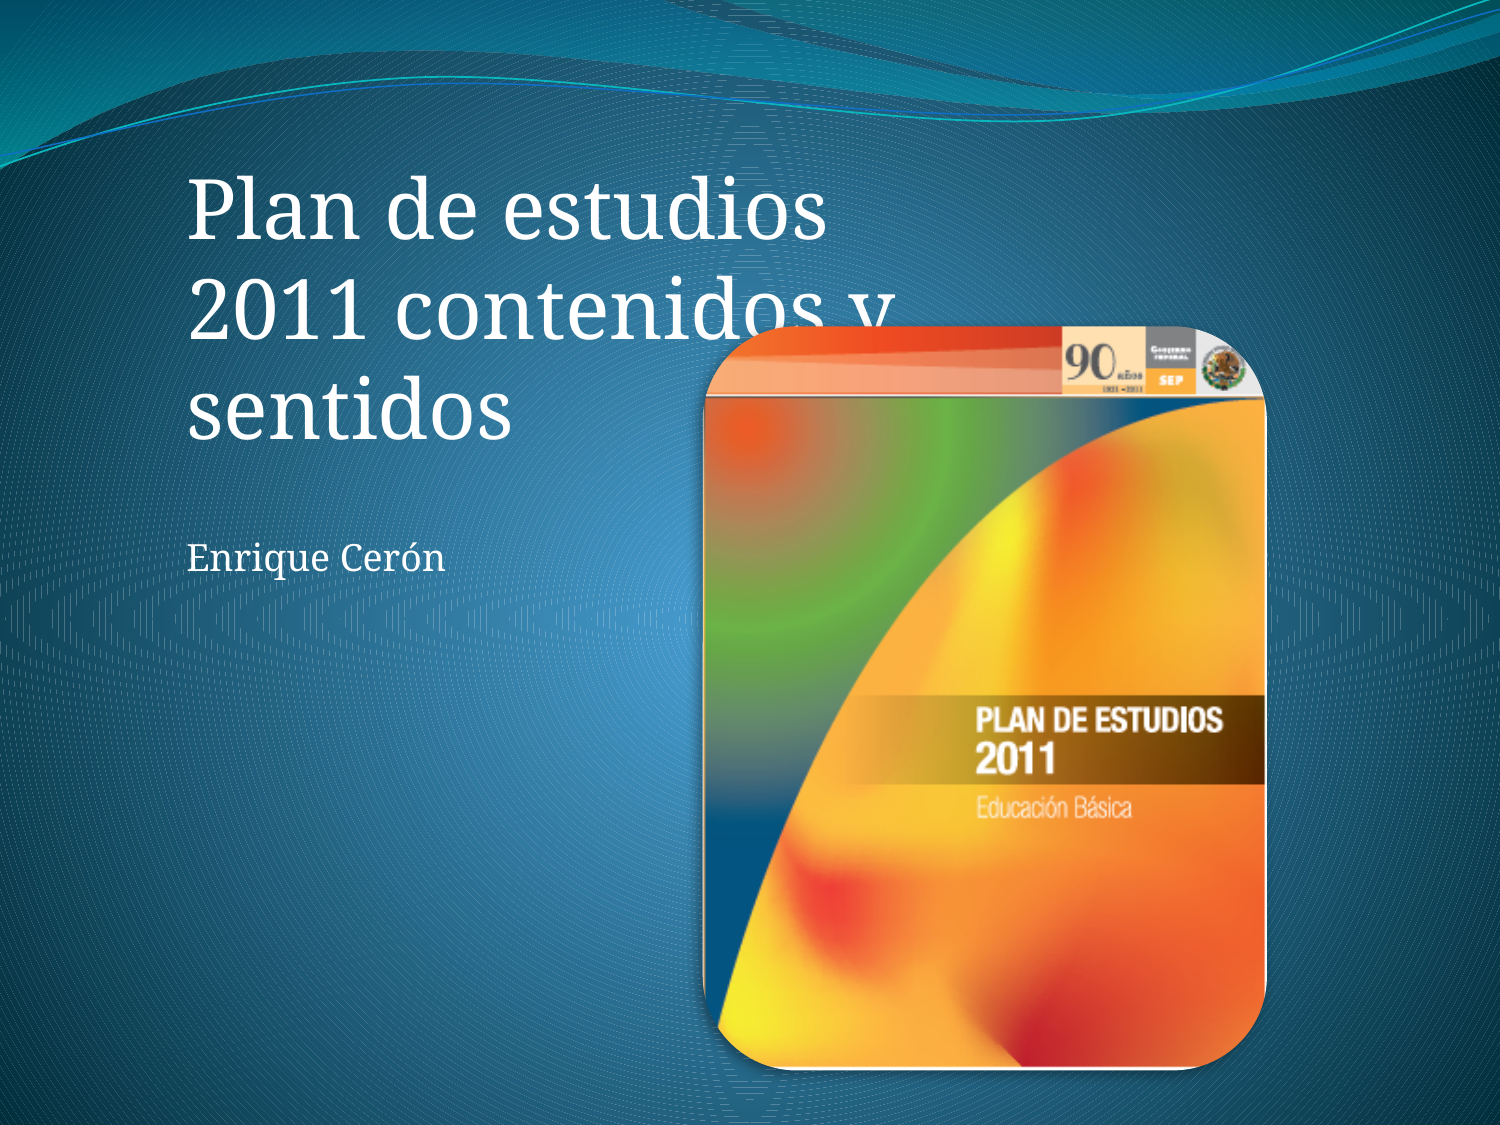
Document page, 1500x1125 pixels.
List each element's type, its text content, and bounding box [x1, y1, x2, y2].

text_box Enrique Cerón [171, 527, 472, 587]
text_box Plan de estudios 2011 contenidos y sentidos [171, 148, 951, 564]
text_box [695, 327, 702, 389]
picture [702, 326, 1268, 1071]
